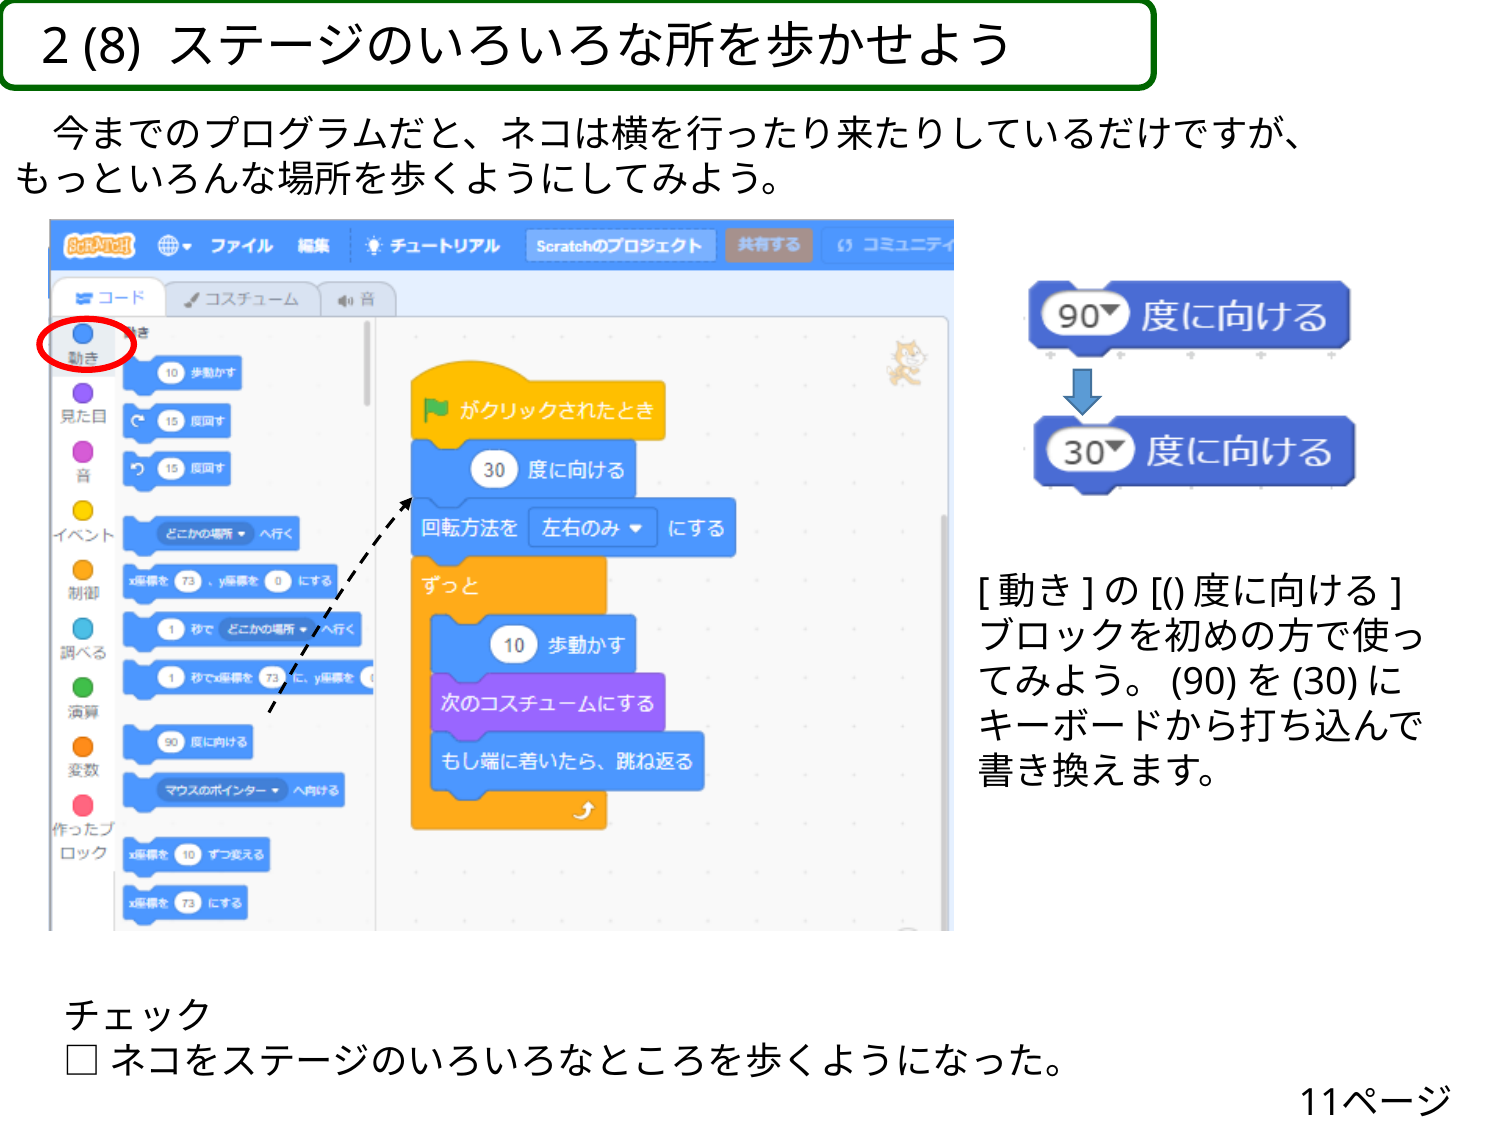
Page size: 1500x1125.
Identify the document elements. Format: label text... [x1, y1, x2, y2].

text_box [動き]の[()度に向ける]ブロックを初めの方で使ってみよう。(90)を(30)にキーボードから打ち込んで書き換えます。 [962, 559, 1455, 845]
text_box 2 (8) ステージのいろいろな所を歩かせよう [0, 0, 1155, 89]
text_box [38, 328, 48, 361]
text_box 今までのプログラムだと、ネコは横を行ったり来たりしているだけですが、もっといろんな場所を歩くようにしてみよう。 [0, 102, 1381, 208]
text_box チェック □ ネコをステージのいろいろなところを歩くようになった。 [48, 984, 1203, 1090]
text_box 11ページ [1283, 1070, 1500, 1125]
picture [1022, 270, 1382, 518]
picture [48, 219, 954, 931]
